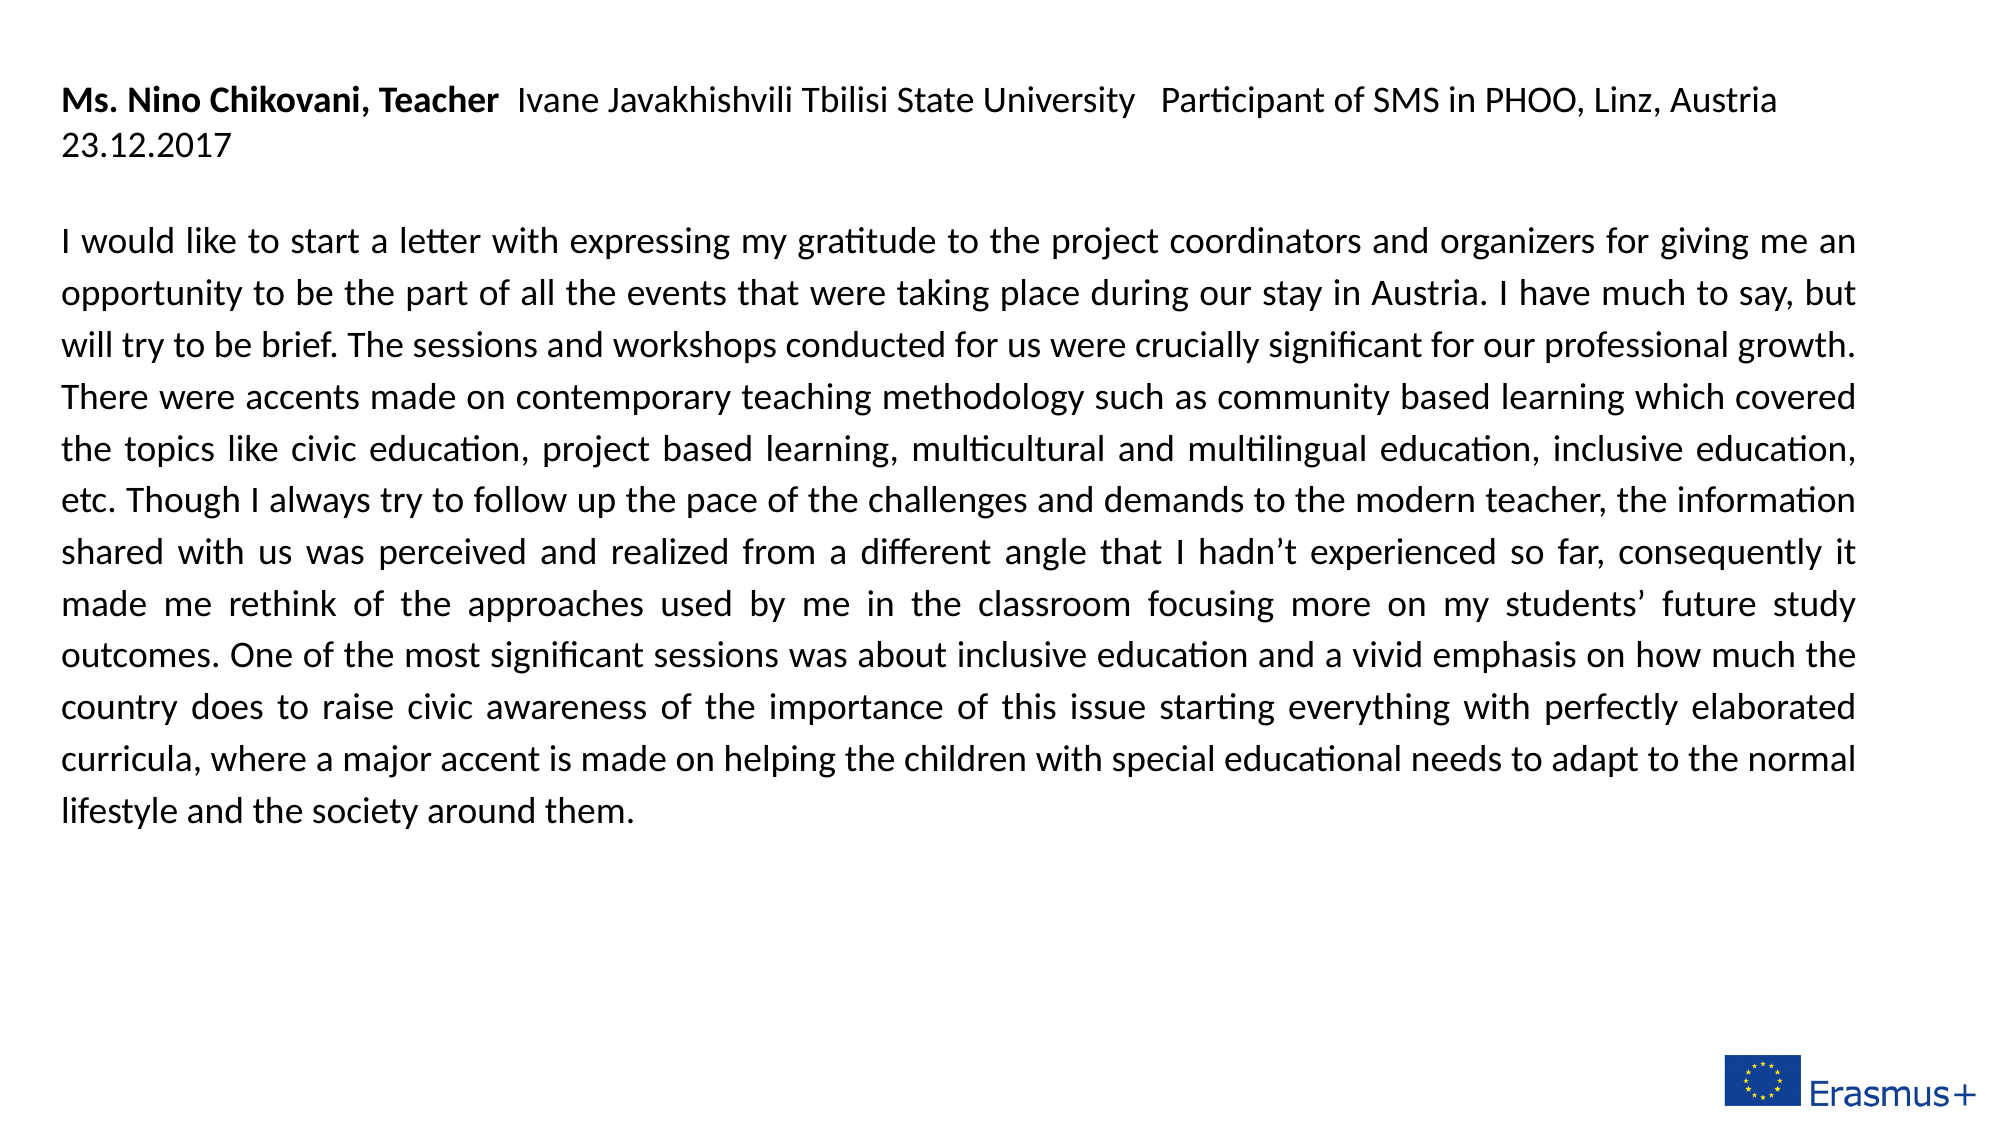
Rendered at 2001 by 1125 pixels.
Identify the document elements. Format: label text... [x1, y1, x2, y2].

picture [1710, 1042, 2000, 1125]
text_box Ms. Nino Chikovani, Teacher Ivane Javakhishvili Tbilisi State University Participant of SMS in PHOO, Linz, Austria 23.12.2017 I would like to start a letter with expressing my gratitude to the project coordinators and organizers for giving me an opportunity to be the part of all the events that were taking place during our stay in Austria. I have much to say, but will try to be brief. The sessions and workshops conducted for us were crucially significant for our professional growth. There were accents made on contemporary teaching methodology such as community based learning which covered the topics like civic education, project based learning, multicultural and multilingual education, inclusive education, etc. Though I always try to follow up the pace of the challenges and demands to the modern teacher, the information shared with us was perceived and realized from a different angle that I hadn’t experienced so far, consequently it made me rethink of the approaches used by me in the classroom focusing more on my students’ future study outcomes. One of the most significant sessions was about inclusive education and a vivid emphasis on how much the country does to raise civic awareness of the importance of this issue starting everything with perfectly elaborated curricula, where a major accent is made on helping the children with special educational needs to adapt to the normal lifestyle and the society around them. [46, 67, 1874, 911]
